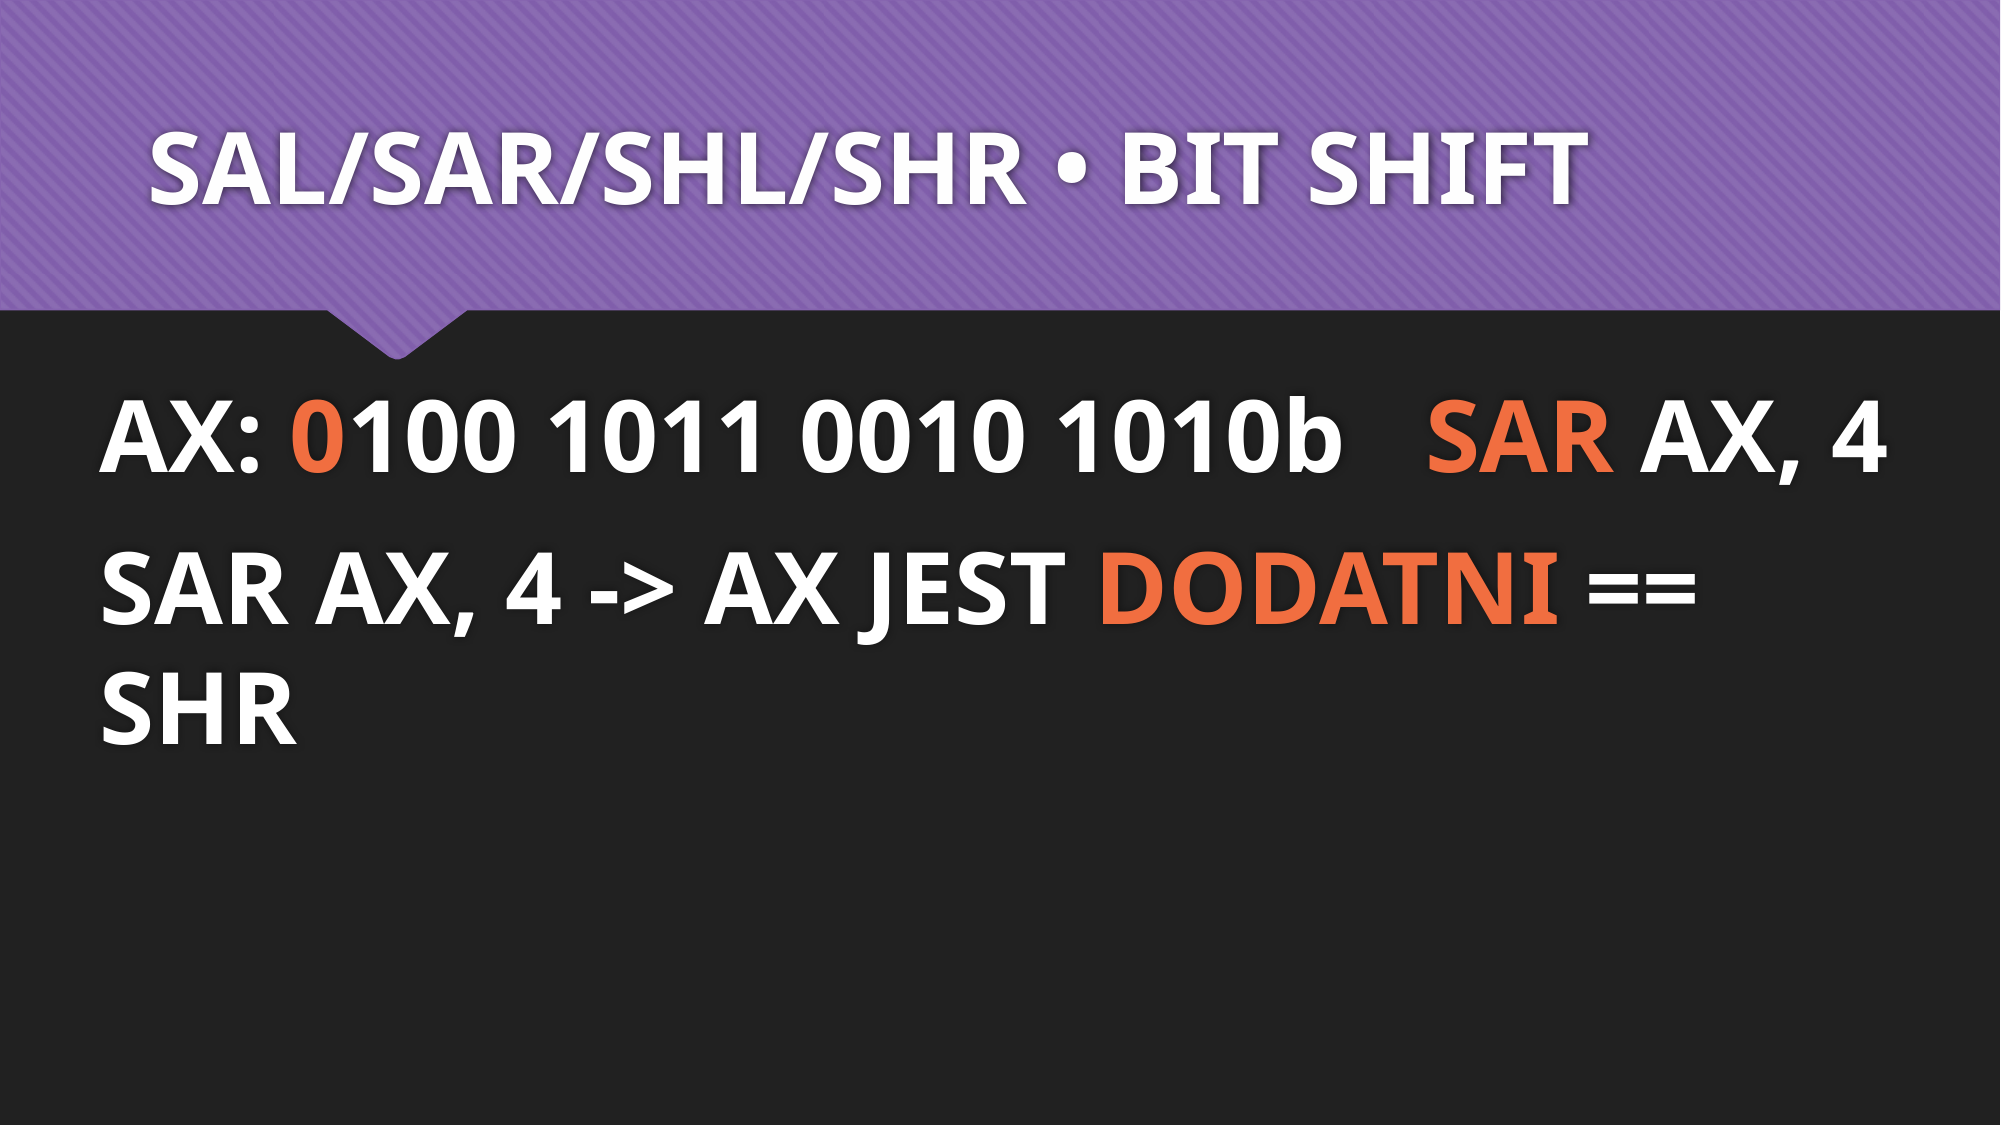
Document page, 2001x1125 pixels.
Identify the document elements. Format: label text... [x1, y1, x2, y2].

title SAL/SAR/SHL/SHR • BIT SHIFT [132, 73, 1868, 233]
list AX: 0100 1011 0010 1010b SAR AX, 4 SAR AX, 4 -> AX JEST DODATNI == SHR [84, 364, 1919, 1060]
